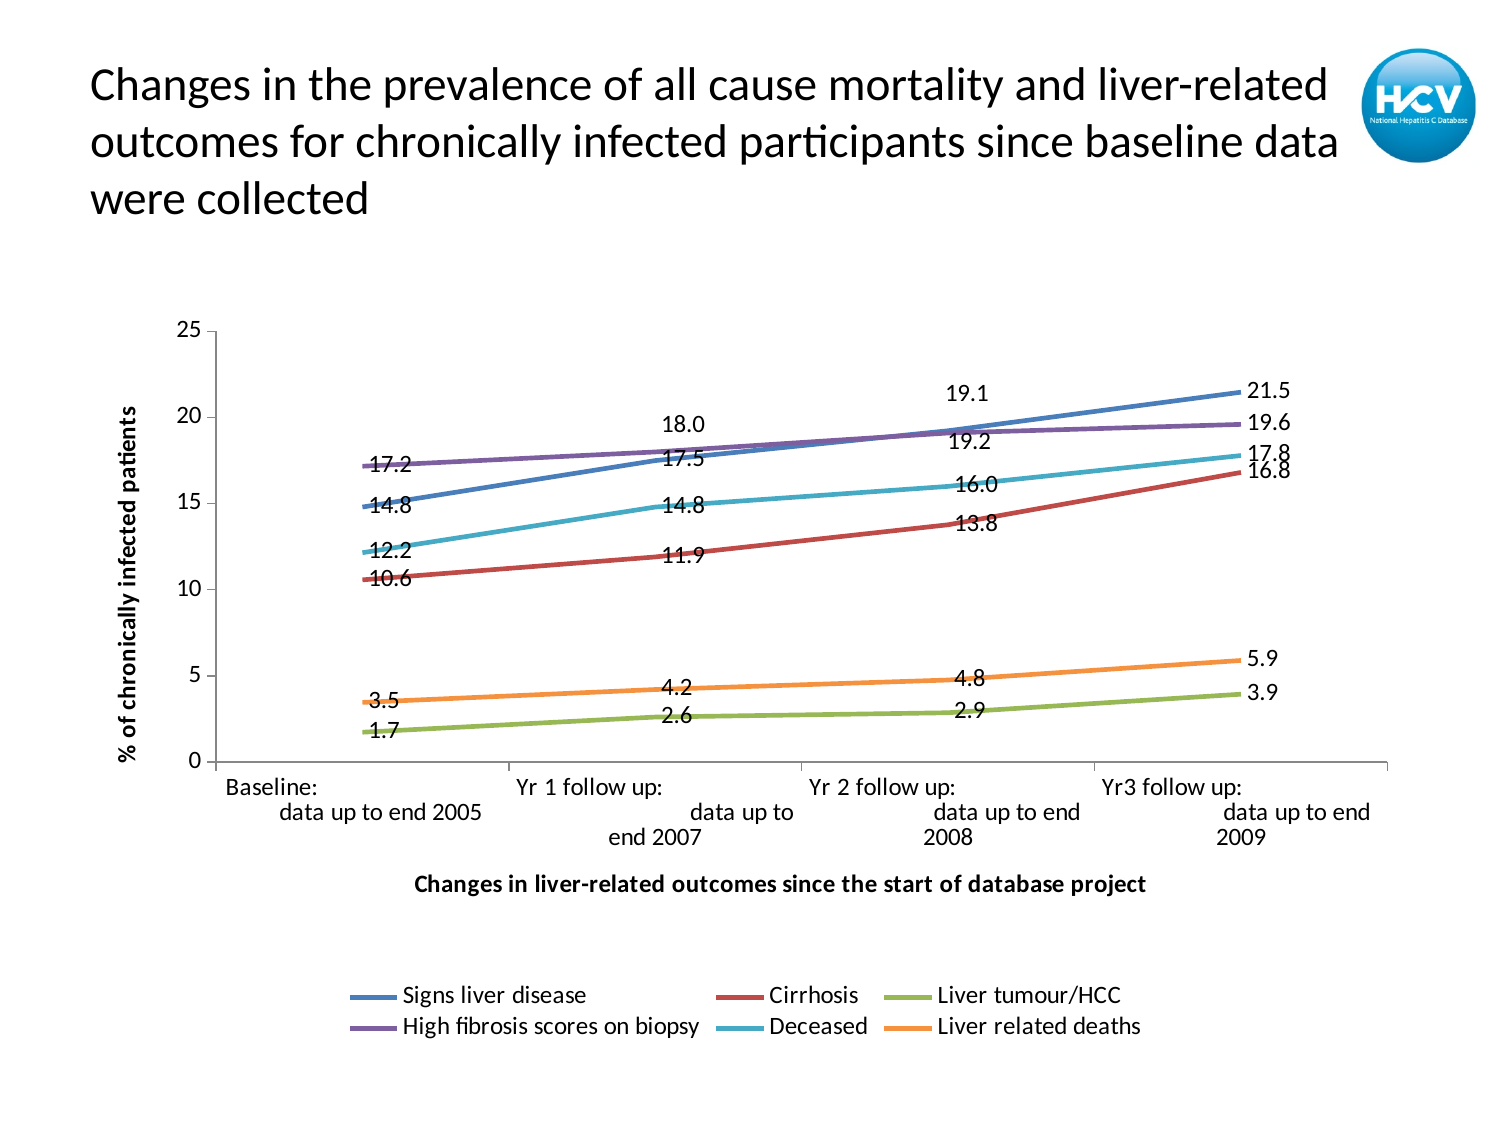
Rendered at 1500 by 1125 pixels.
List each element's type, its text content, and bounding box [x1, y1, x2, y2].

chart [70, 304, 1421, 1048]
picture [1359, 46, 1478, 166]
title Changes in the prevalence of all cause mortality and liver-related outcomes for chronically infected participants since baseline data were collected [75, 45, 1425, 233]
